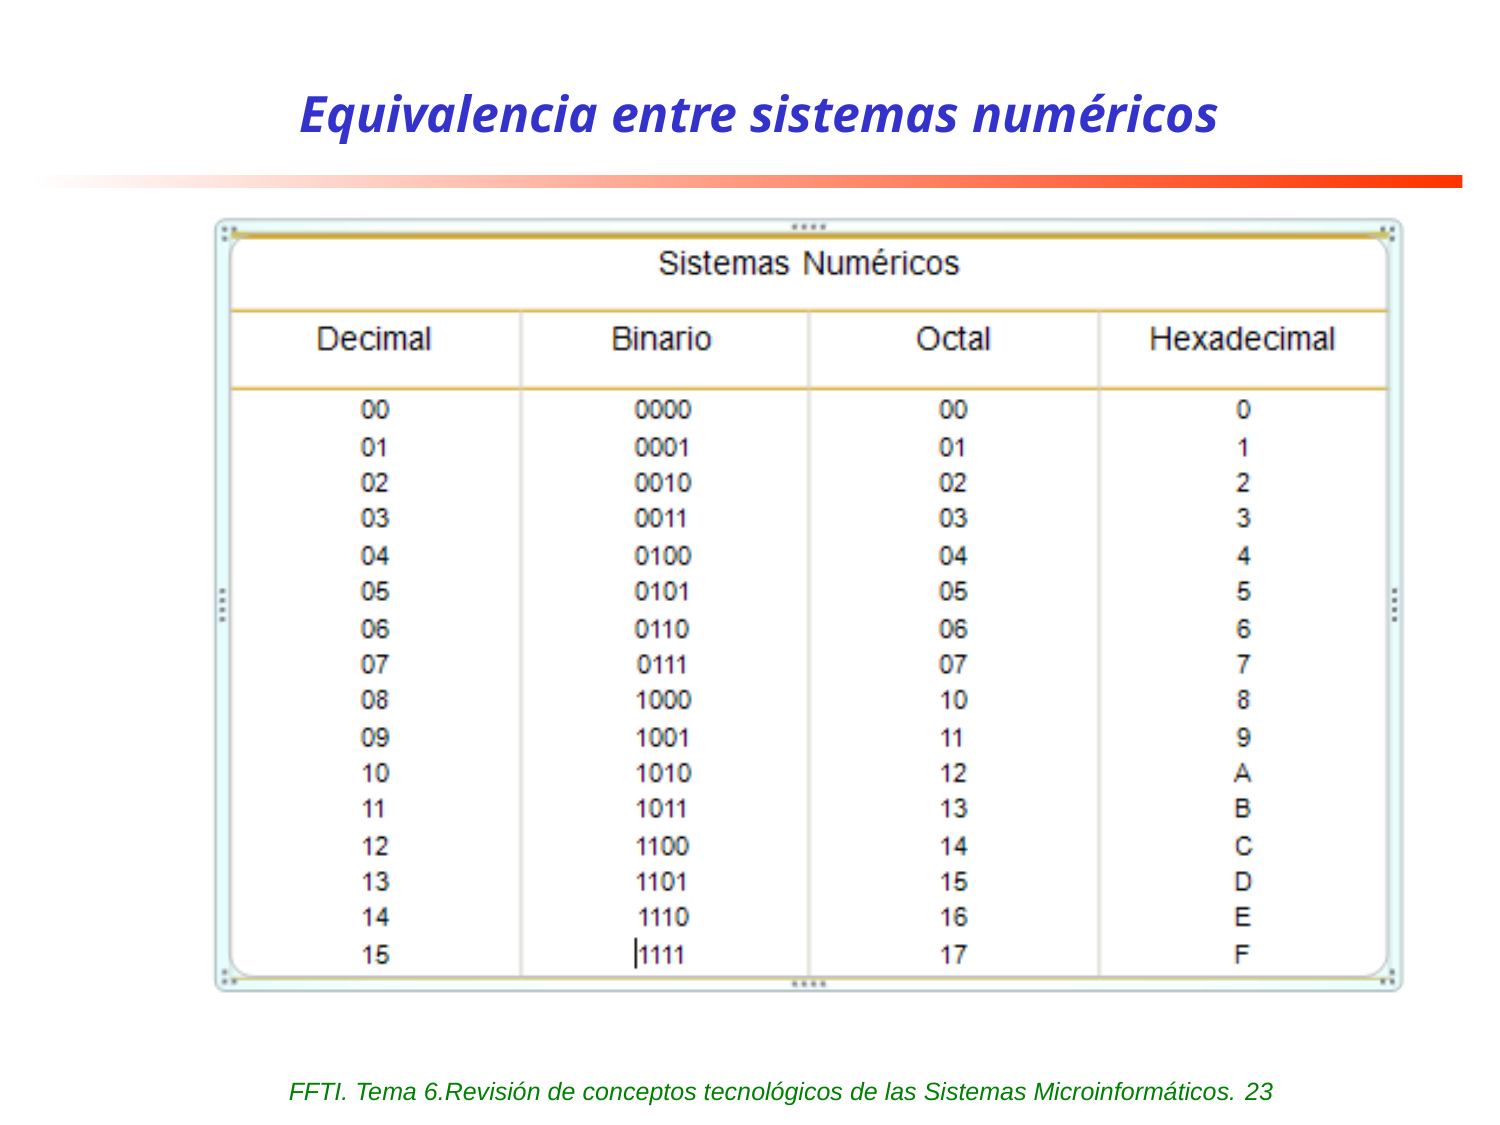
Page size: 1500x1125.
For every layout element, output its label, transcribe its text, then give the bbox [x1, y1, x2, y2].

picture [210, 210, 1418, 998]
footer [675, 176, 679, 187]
title Equivalencia entre sistemas numéricos [68, 49, 1451, 176]
table_cell 1 [843, 176, 847, 187]
footer FFTI. Tema 6.Revisión de conceptos tecnológicos de las Sistemas Microinformáticos. 23 [111, 1067, 1451, 1113]
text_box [759, 176, 763, 187]
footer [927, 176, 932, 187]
